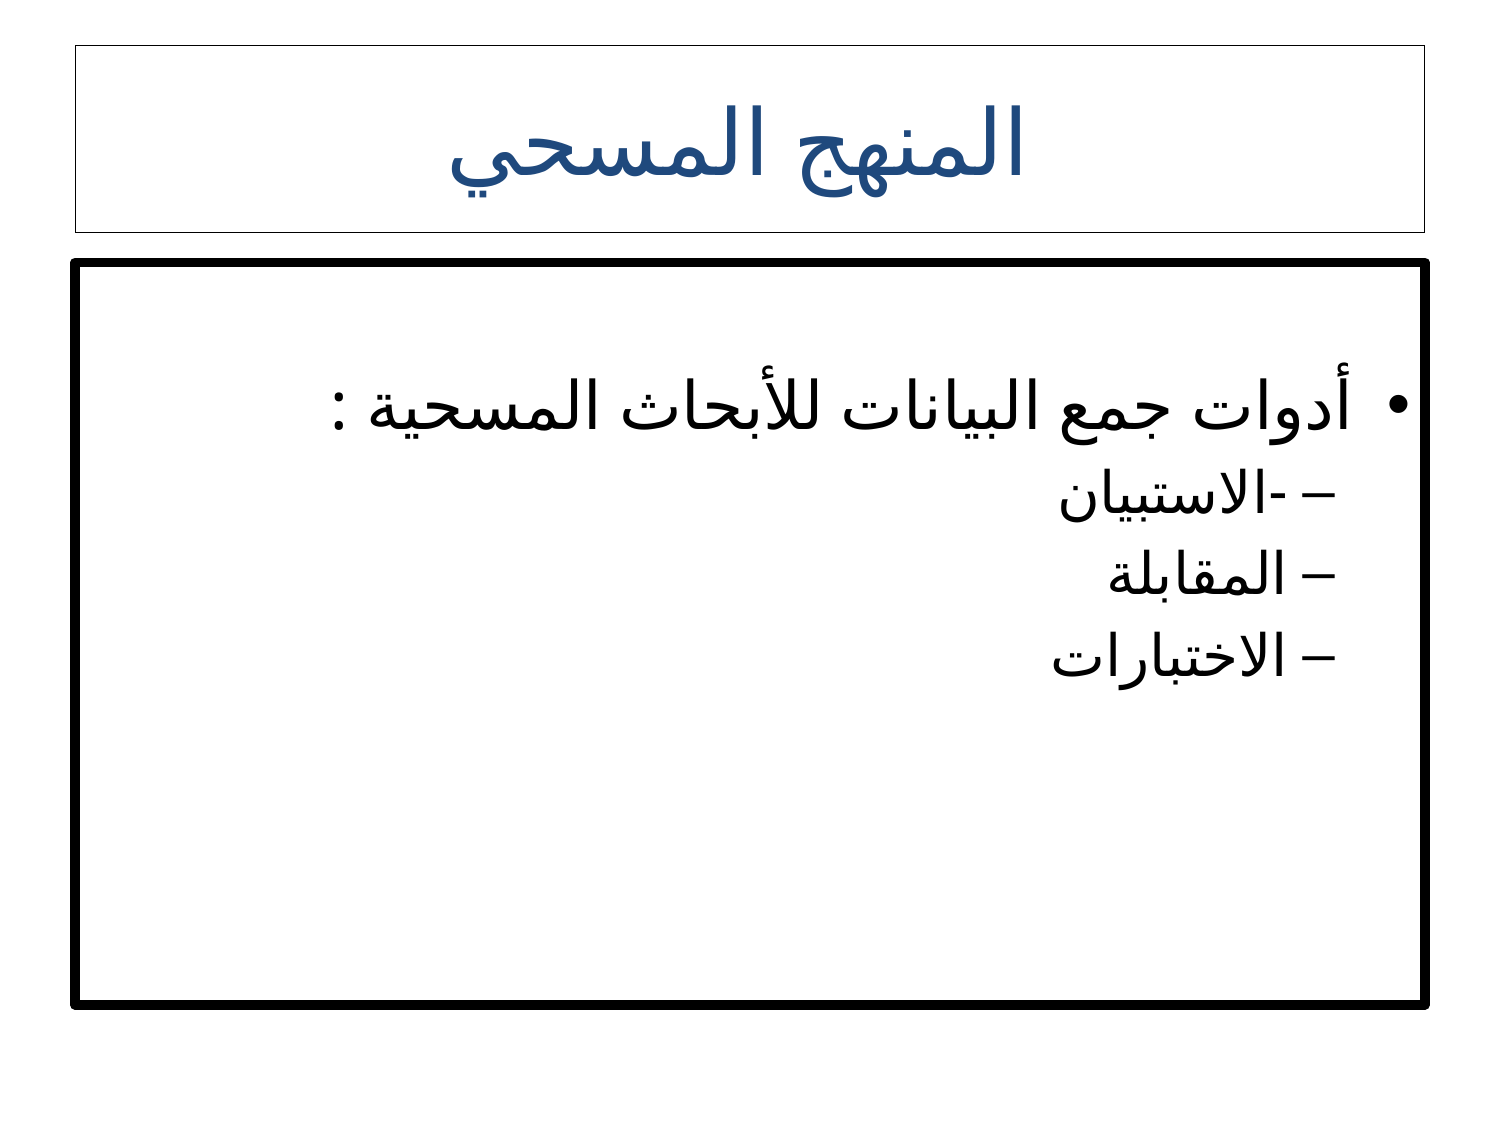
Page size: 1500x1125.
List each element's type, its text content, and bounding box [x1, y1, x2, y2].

title المنهج المسحي [75, 45, 1425, 233]
list أدوات جمع البيانات للأبحاث المسحية : -الاستبيان المقابلة الاختبارات [75, 262, 1425, 1005]
